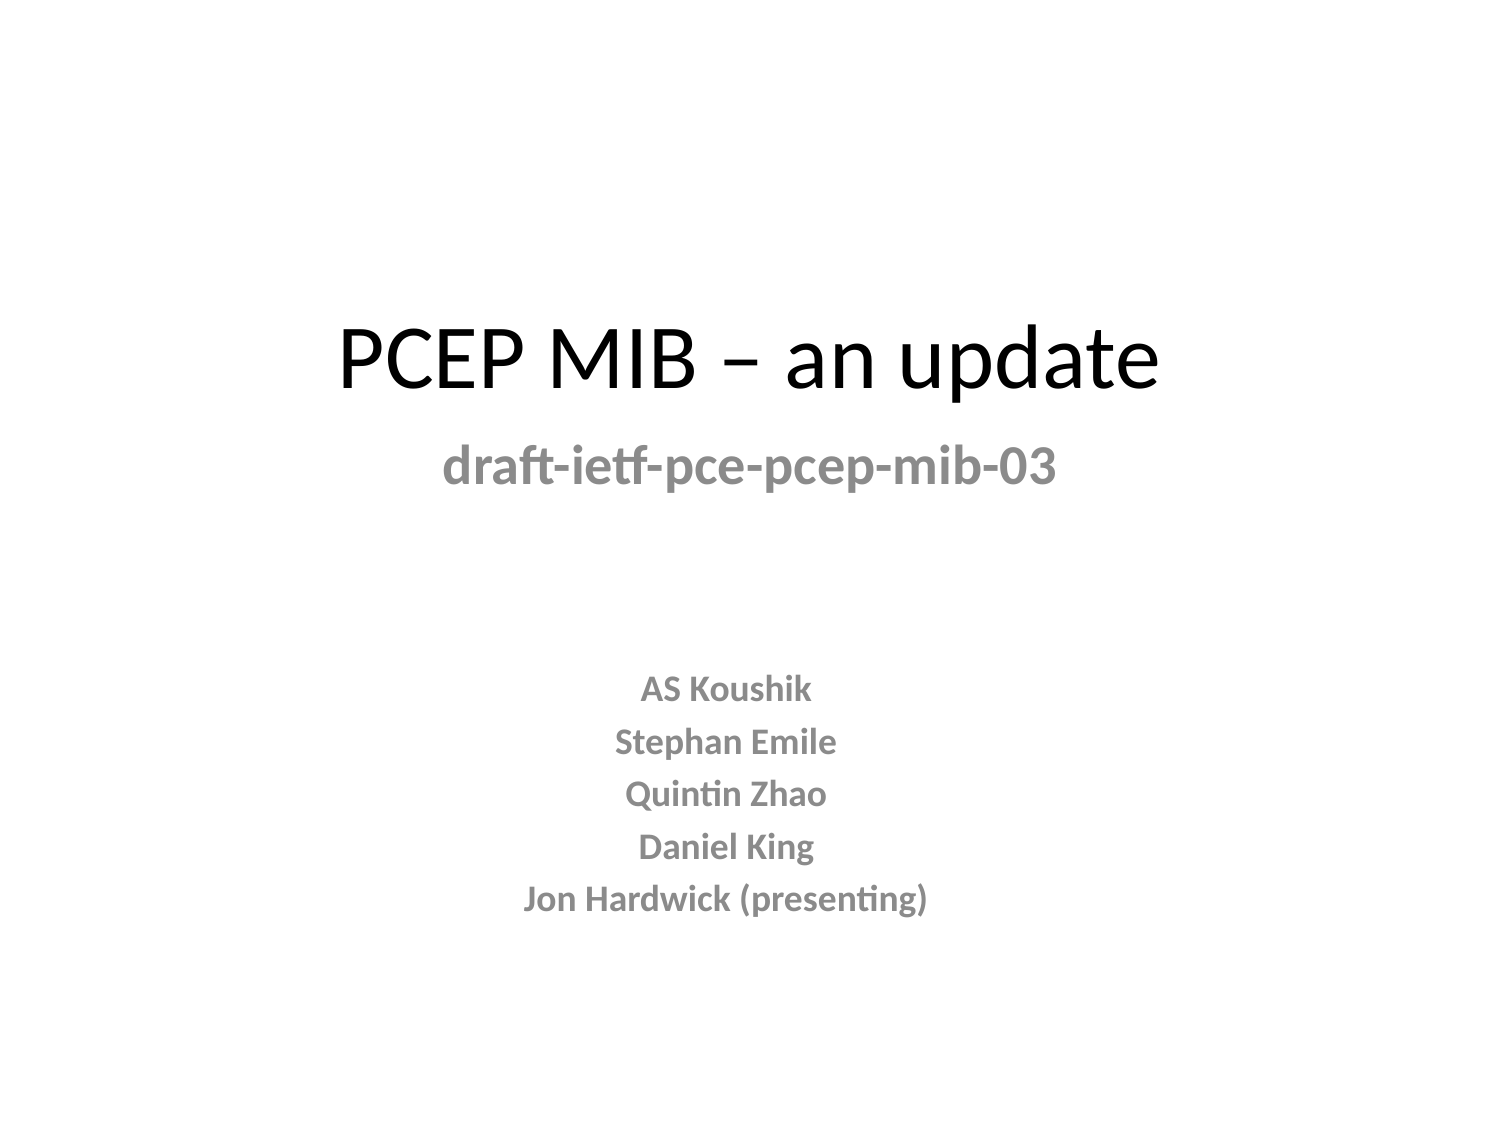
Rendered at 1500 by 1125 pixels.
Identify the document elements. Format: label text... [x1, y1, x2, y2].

subtitle AS Koushik Stephan Emile Quintin Zhao Daniel King Jon Hardwick (presenting) [466, 656, 987, 929]
title PCEP MIB – an update [112, 231, 1388, 473]
text_box draft-ietf-pce-pcep-mib-03 [159, 420, 1341, 516]
